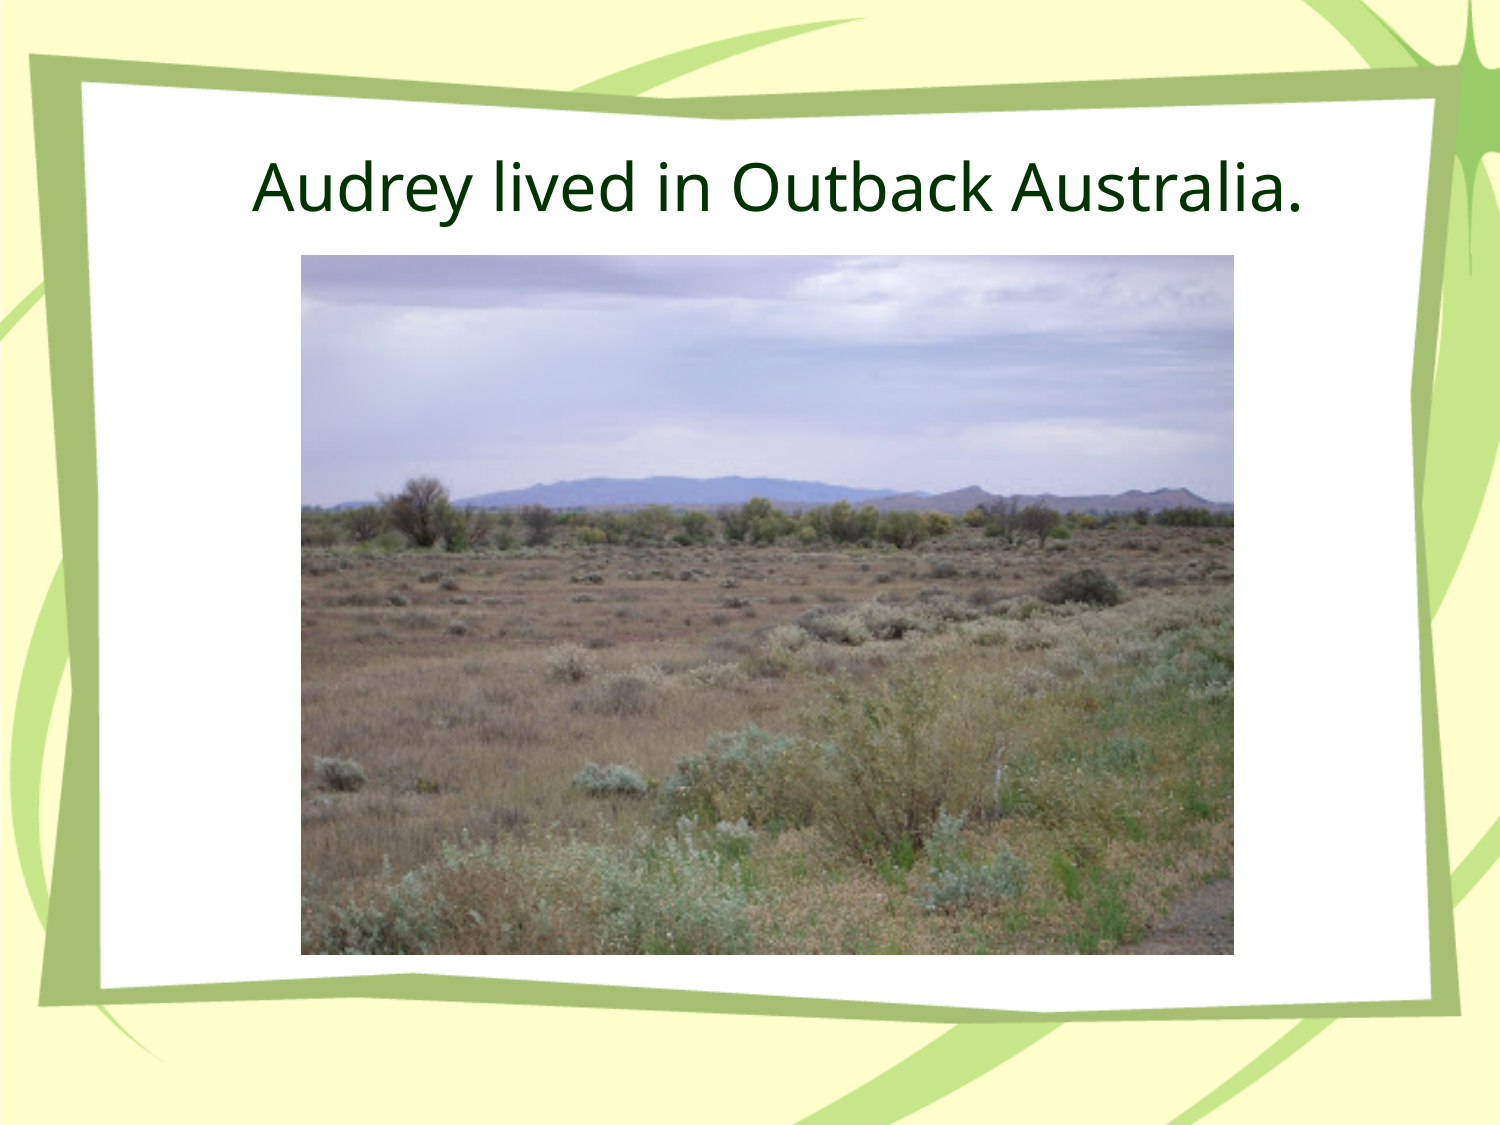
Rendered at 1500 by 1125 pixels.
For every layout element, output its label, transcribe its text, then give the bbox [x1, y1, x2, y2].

picture [0, 0, 1500, 1125]
text_box Audrey lived in Outback Australia. [171, 137, 1388, 232]
